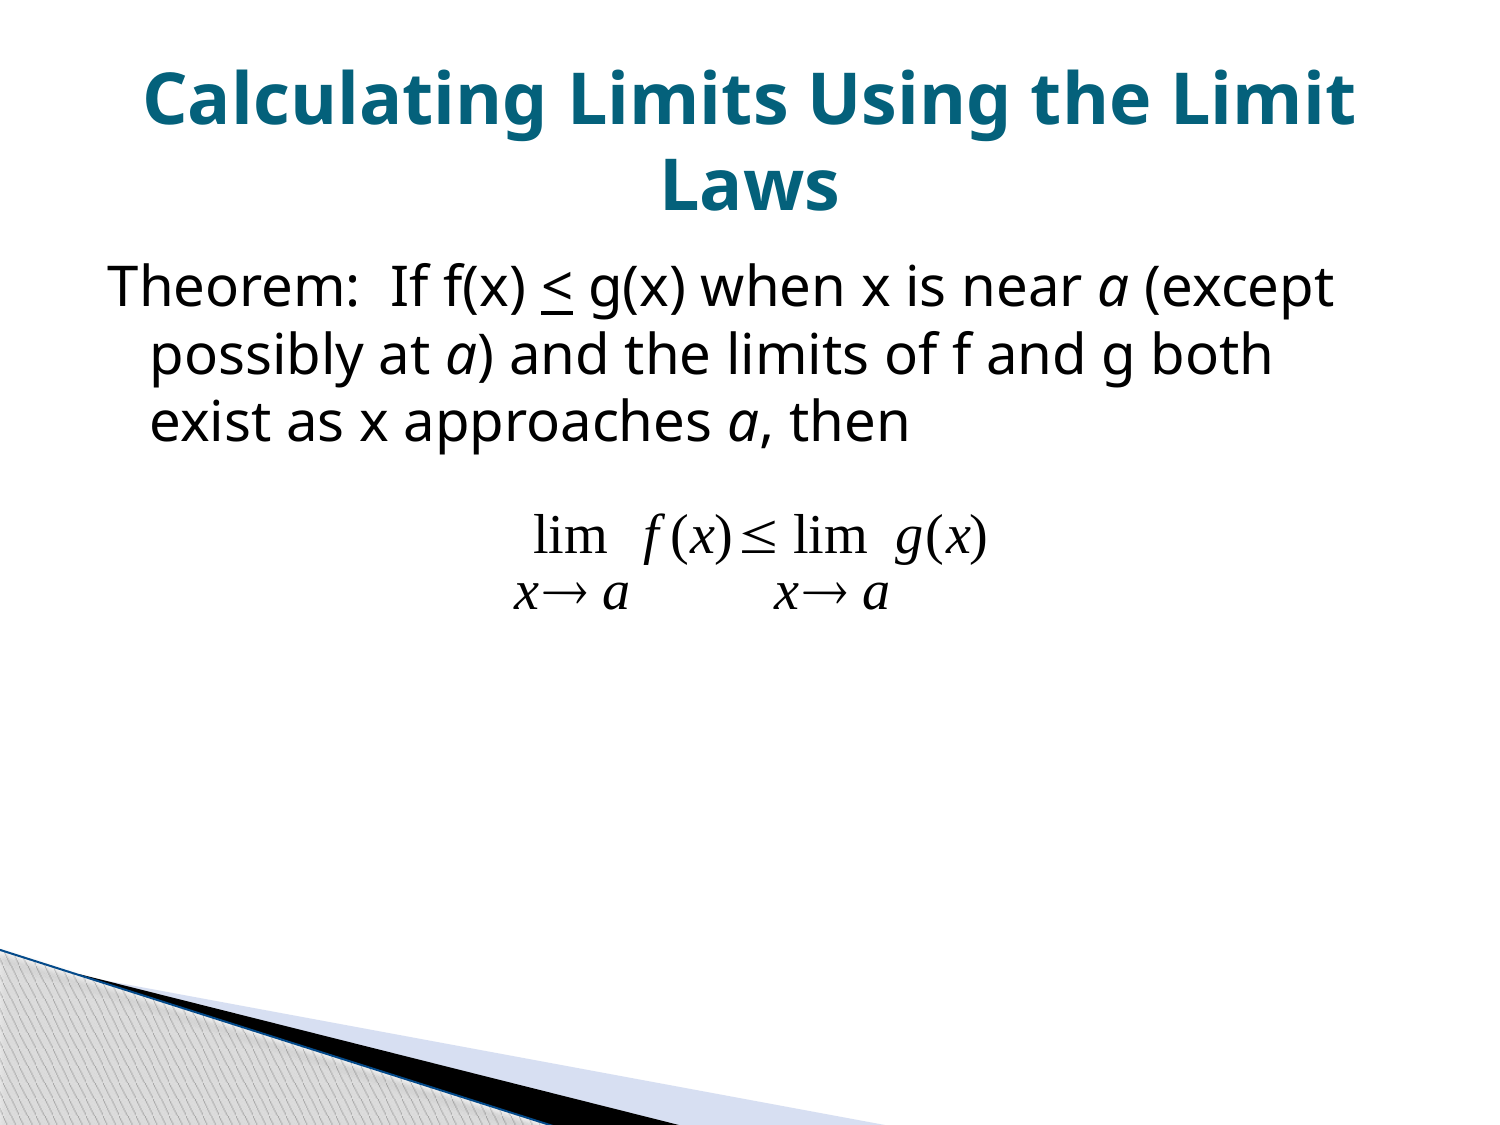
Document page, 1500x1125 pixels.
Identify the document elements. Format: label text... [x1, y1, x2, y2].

title Calculating Limits Using the Limit Laws [75, 45, 1425, 233]
list Theorem: If f(x) < g(x) when x is near a (except possibly at a) and the limits of f and g both exist as x approaches a, then [75, 243, 1425, 986]
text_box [508, 509, 992, 616]
